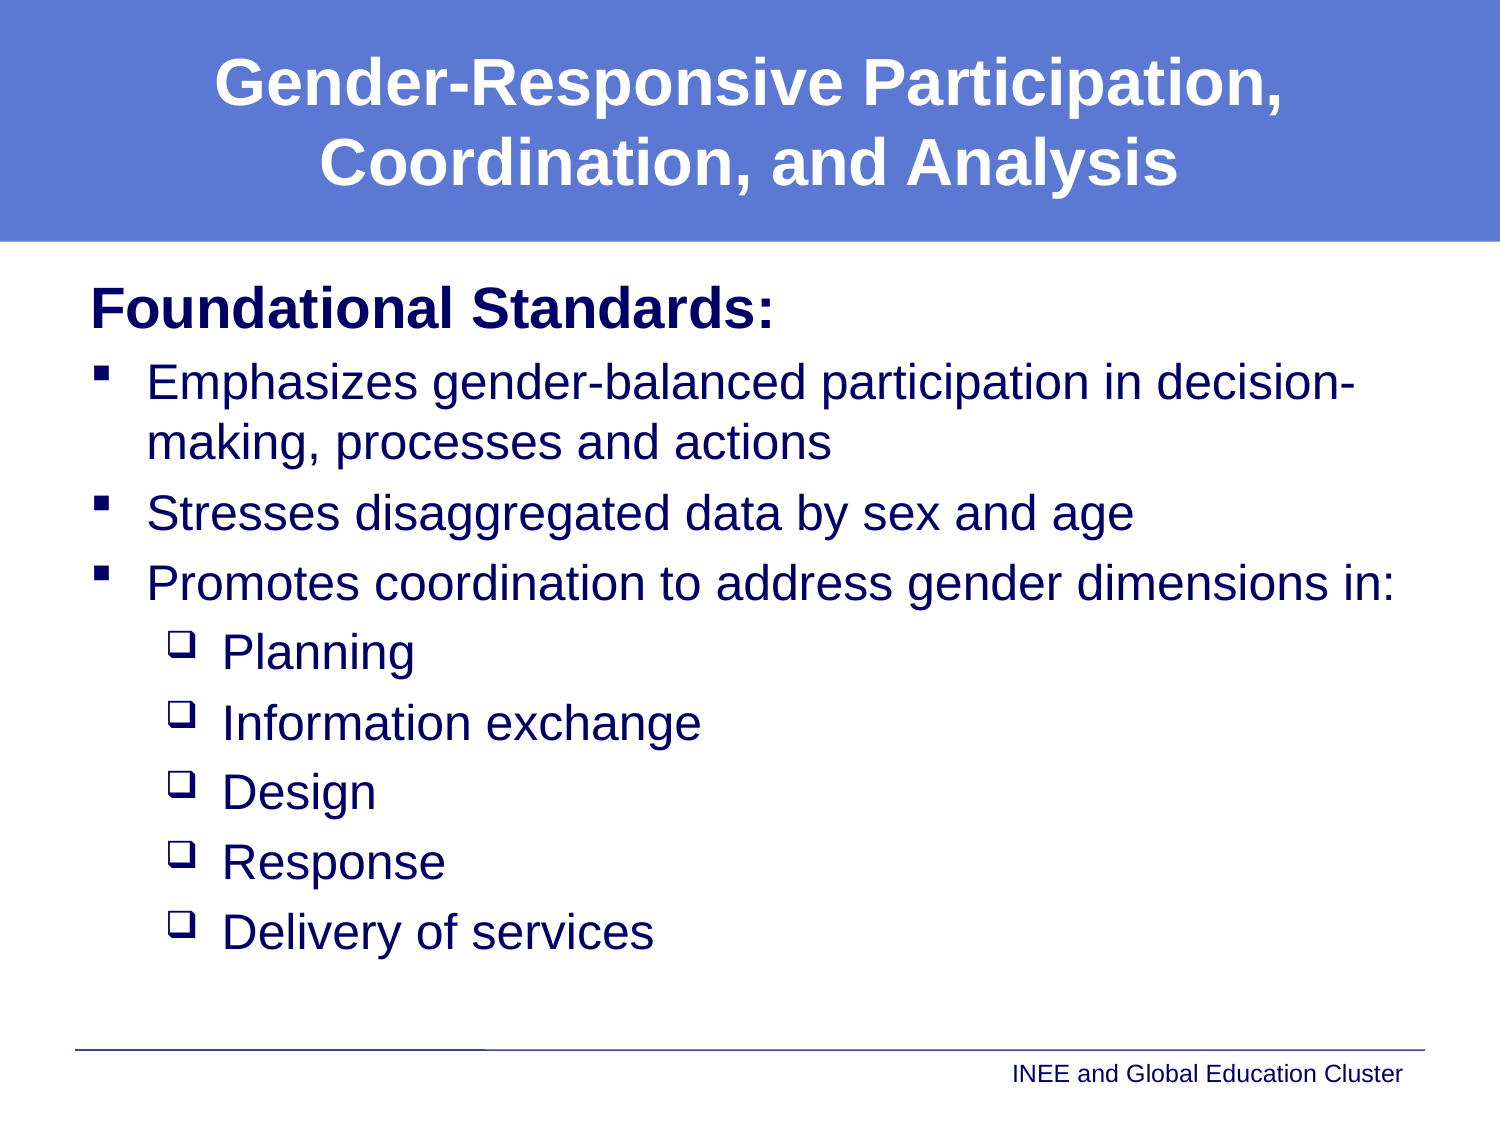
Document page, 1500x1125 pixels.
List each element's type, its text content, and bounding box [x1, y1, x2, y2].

list Foundational Standards: Emphasizes gender-balanced participation in decision-making, processes and actions Stresses disaggregated data by sex and age Promotes coordination to address gender dimensions in: Planning Information exchange Design Response Delivery of services [74, 262, 1426, 1006]
title Gender-Responsive Participation, Coordination, and Analysis [74, 24, 1426, 213]
footer INEE and Global Education Cluster [75, 1049, 1427, 1103]
